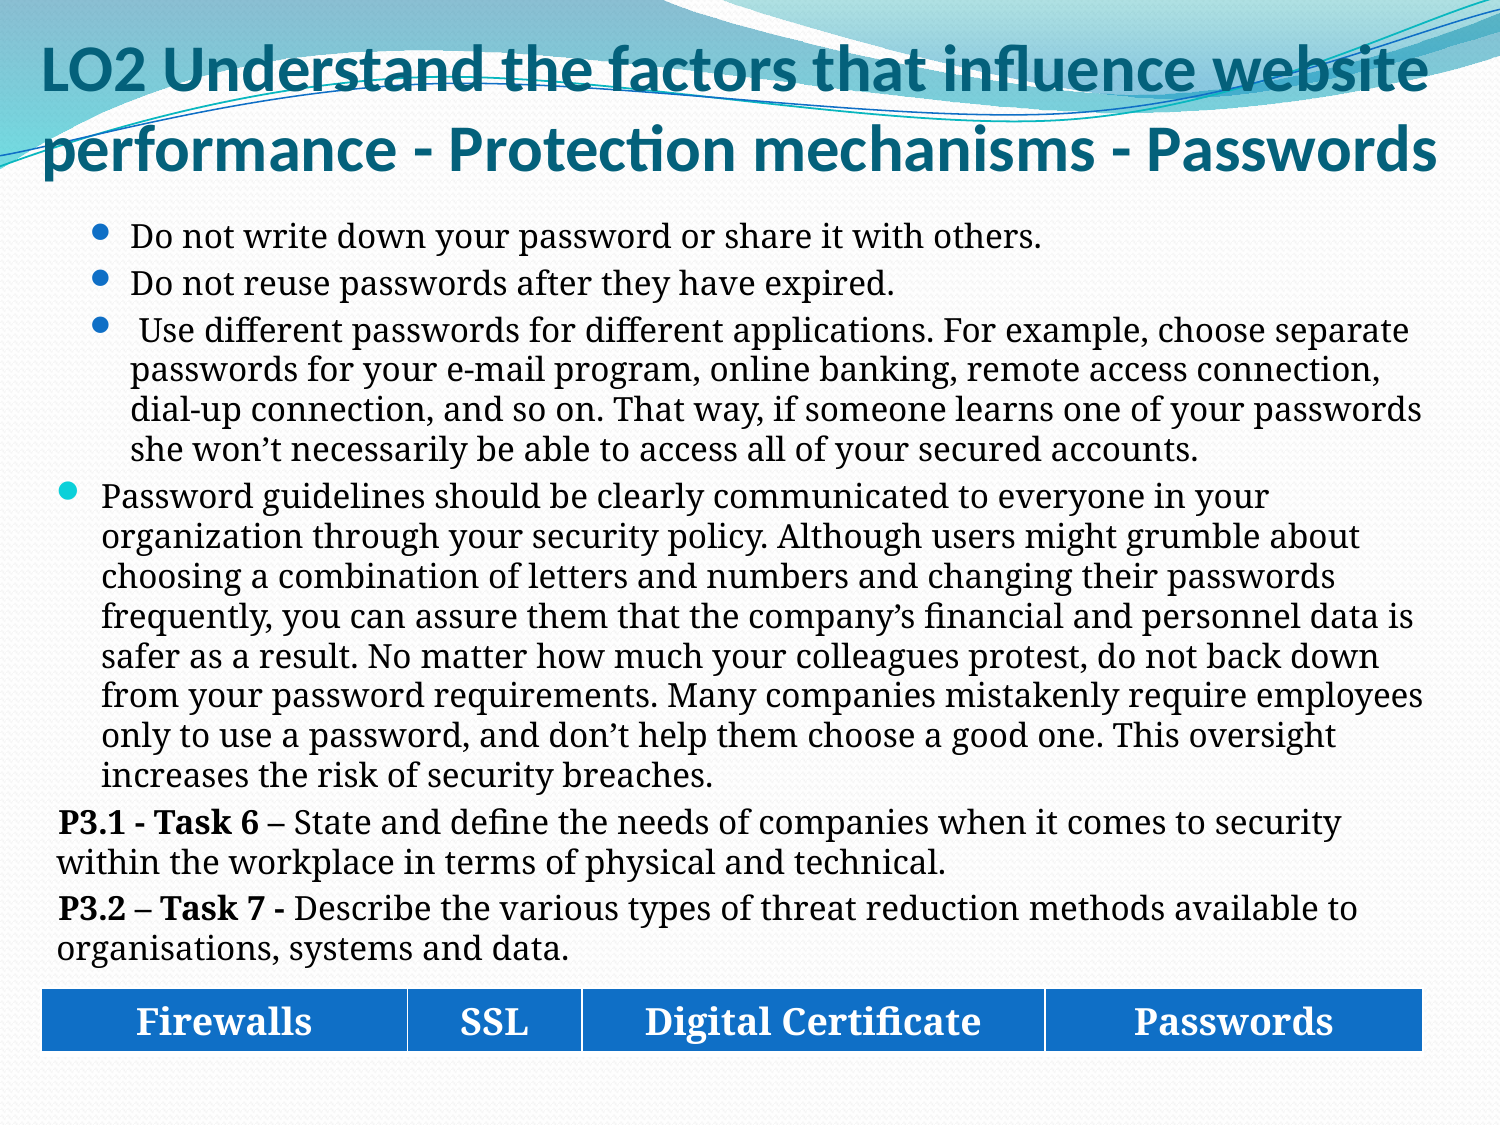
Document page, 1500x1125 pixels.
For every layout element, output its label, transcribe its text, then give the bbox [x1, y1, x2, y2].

table_header Firewalls [42, 989, 407, 1051]
table_header SSL [408, 989, 581, 1051]
table_header Digital Certificate [583, 989, 1044, 1051]
table_header Passwords [1046, 989, 1422, 1051]
title LO2 Understand the factors that influence website performance - Protection mechanisms - Passwords [41, 30, 1459, 185]
list Do not write down your password or share it with others. Do not reuse passwords after they have expired. Use different passwords for different applications. For example, choose separate passwords for your e-mail program, online banking, remote access connection, dial-up connection, and so on. That way, if someone learns one of your passwords she won’t necessarily be able to access all of your secured accounts. Password guidelines should be clearly communicated to everyone in your organization through your security policy. Although users might grumble about choosing a combination of letters and numbers and changing their passwords frequently, you can assure them that the company’s financial and personnel data is safer as a result. No matter how much your colleagues protest, do not back down from your password requirements. Many companies mistakenly require employees only to use a password, and don’t help them choose a good one. This oversight increases the risk of security breaches. P3.1 - Task 6 – State and define the needs of companies when it comes to security within the workplace in terms of physical and technical. P3.2 – Task 7 - Describe the various types of threat reduction methods available to organisations, systems and data. [41, 208, 1459, 1071]
